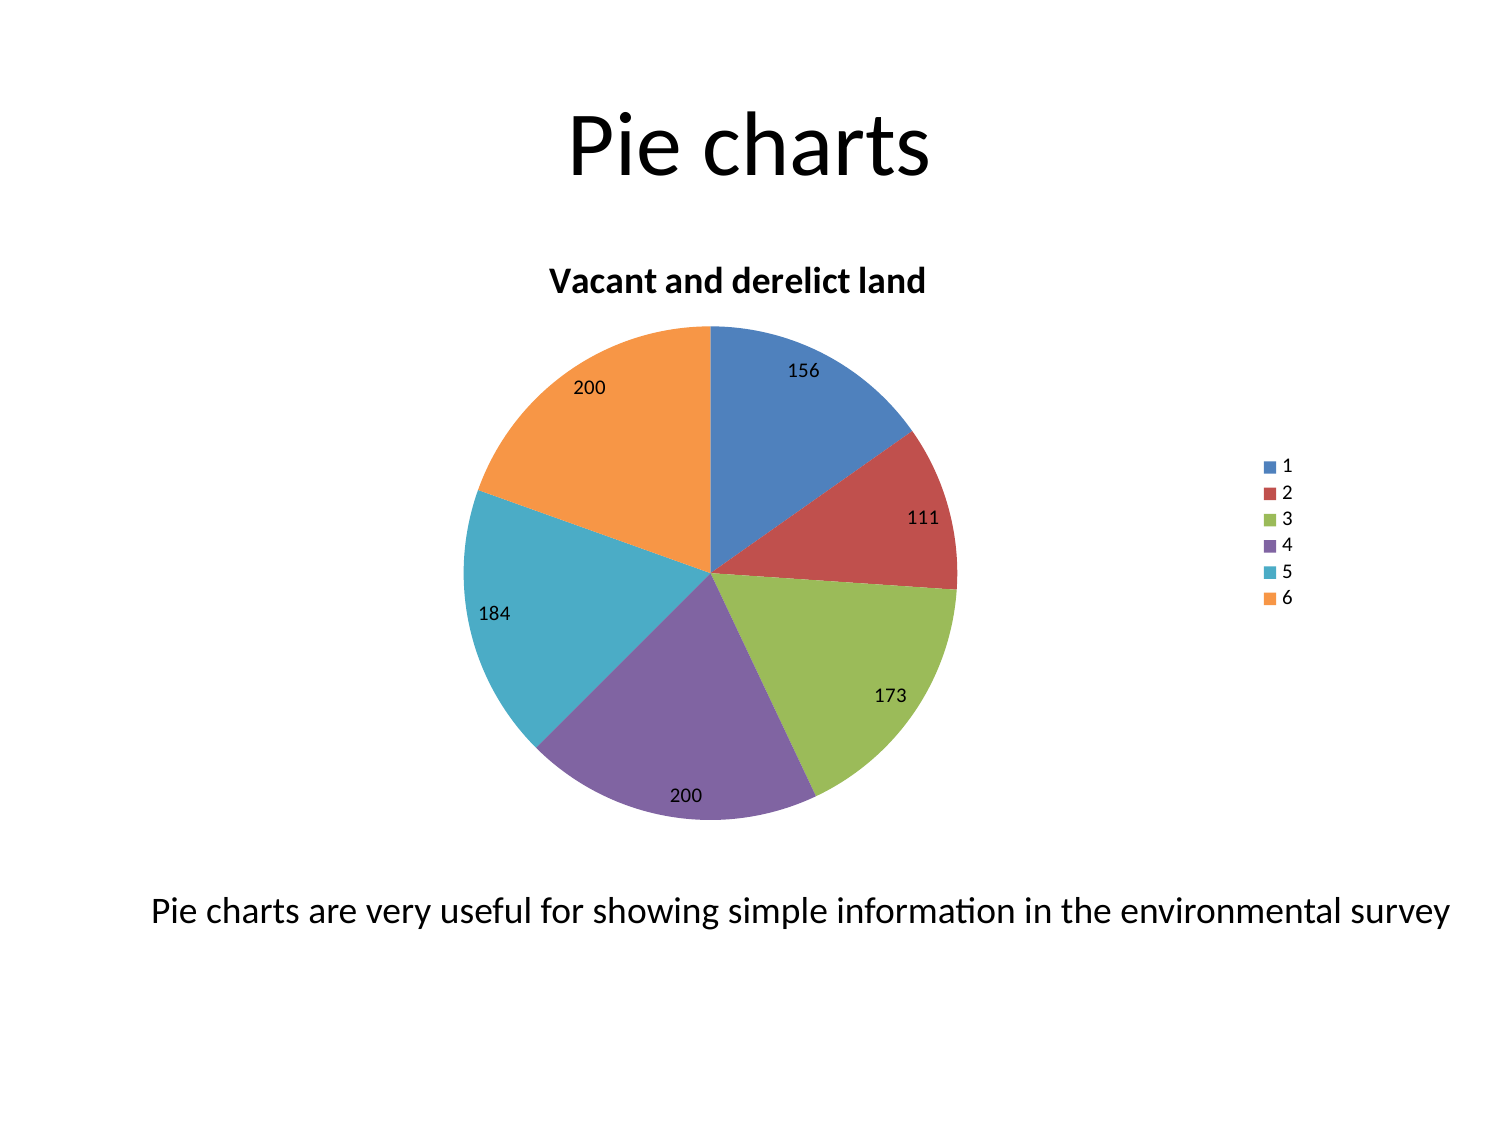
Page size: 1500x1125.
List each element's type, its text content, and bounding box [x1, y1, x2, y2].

title Pie charts [75, 45, 1425, 233]
chart [163, 234, 1313, 833]
text_box Pie charts are very useful for showing simple information in the environmental survey [136, 878, 1467, 939]
